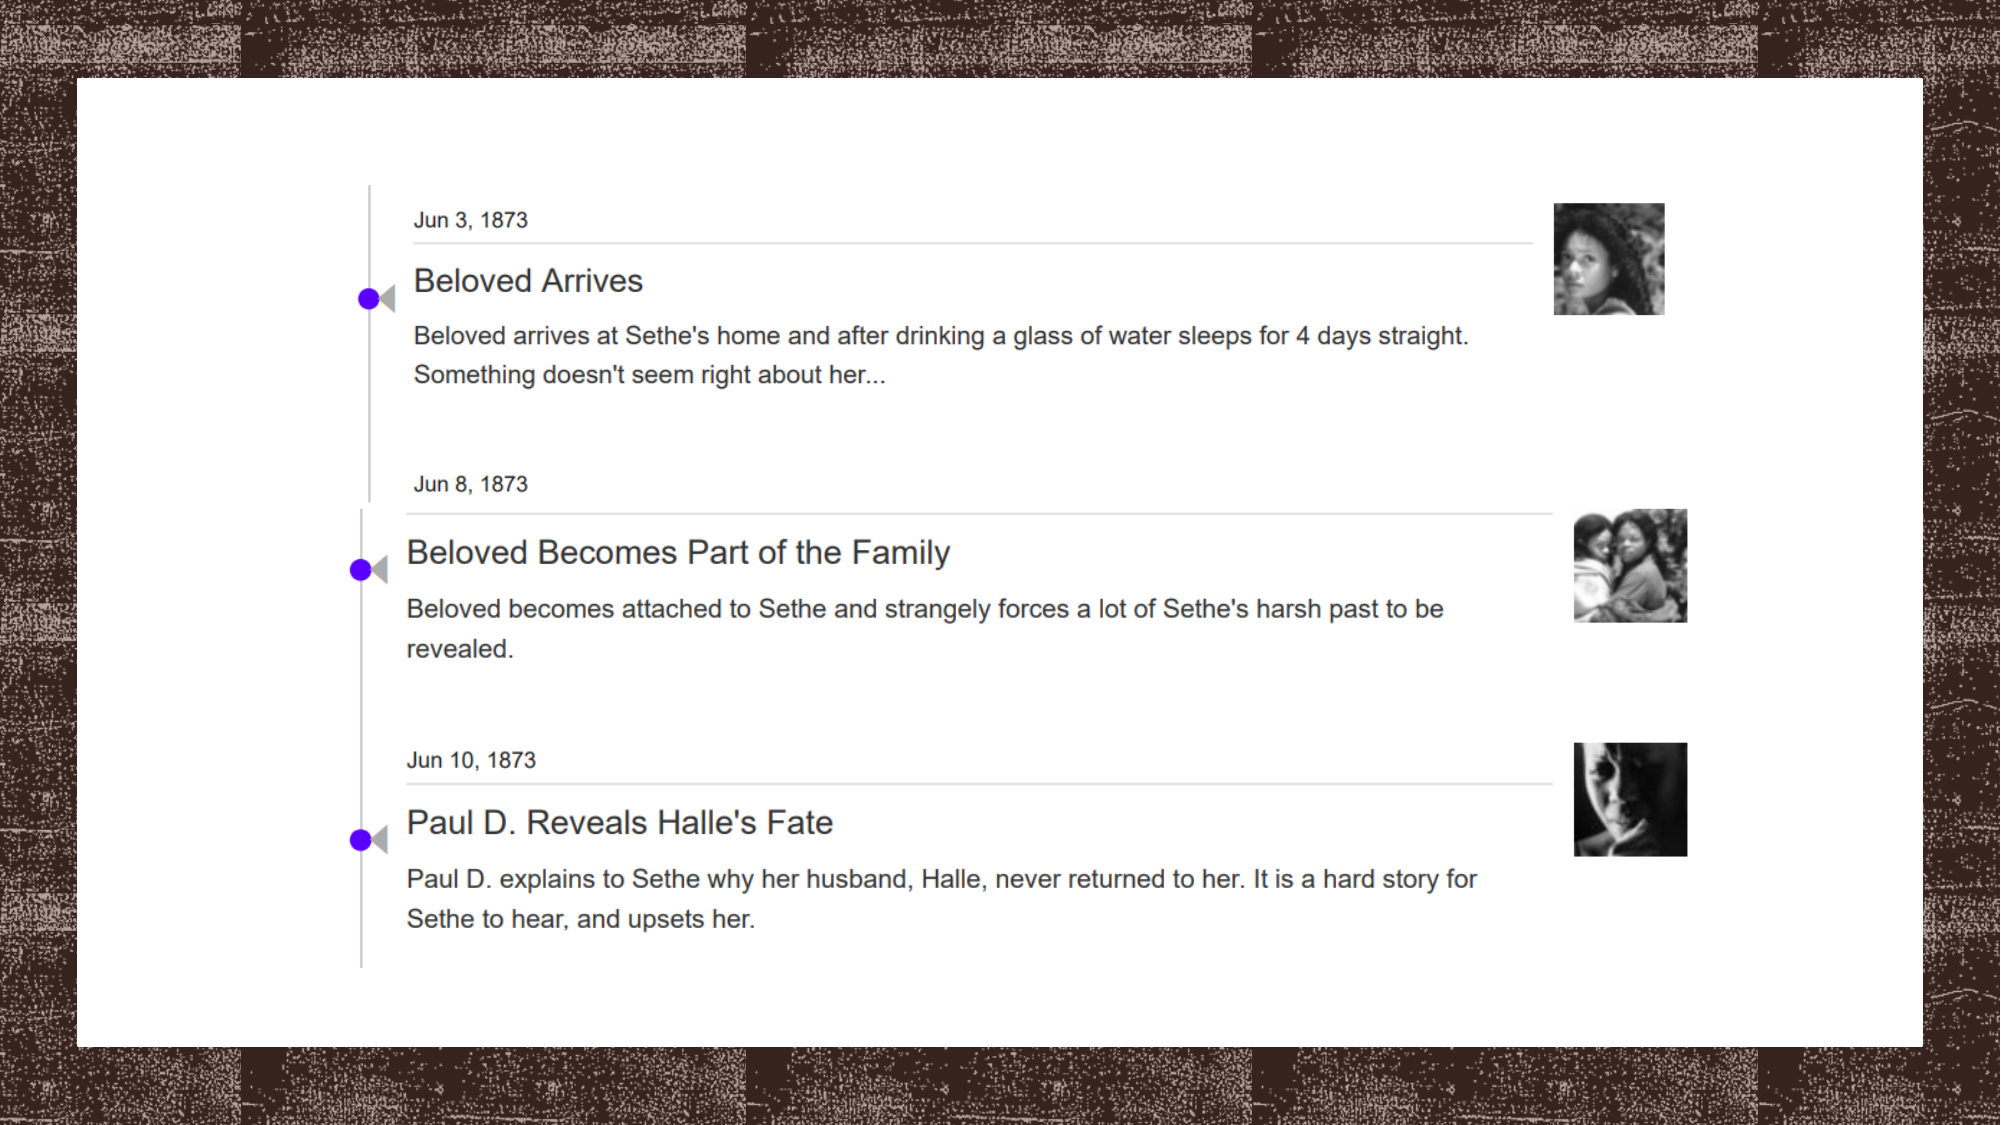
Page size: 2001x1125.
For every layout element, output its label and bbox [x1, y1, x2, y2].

text_box [77, 78, 1923, 1047]
picture [344, 185, 1706, 968]
text_box [0, 0, 2000, 1125]
